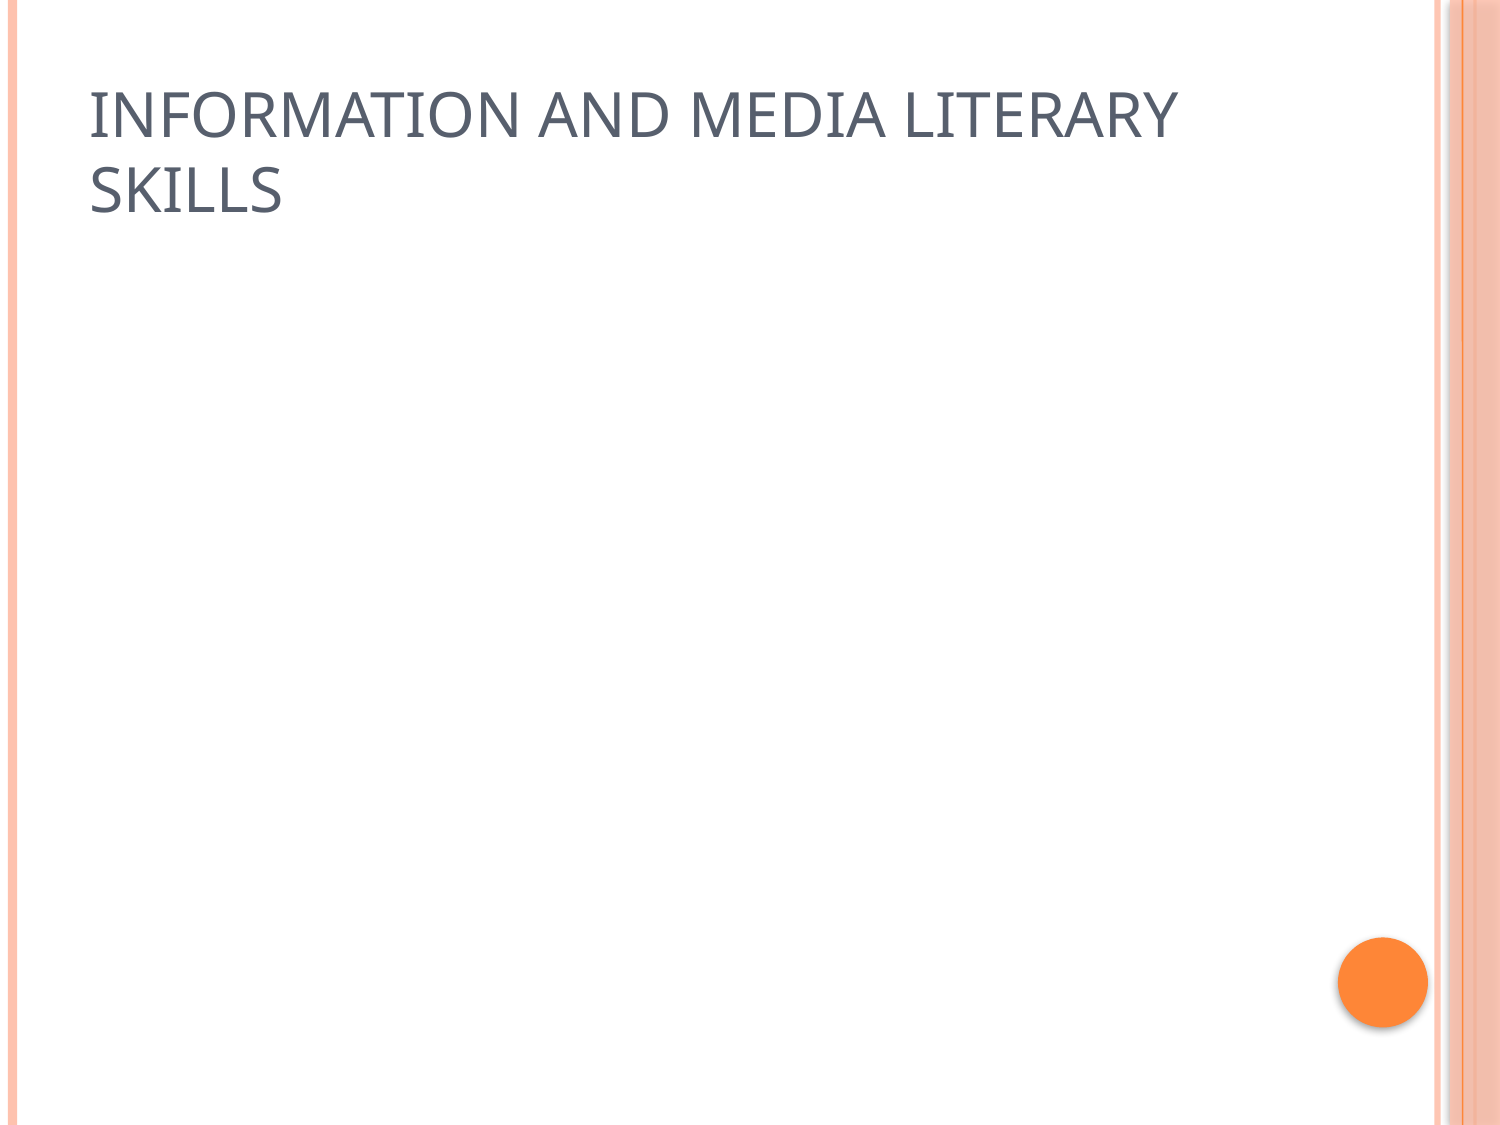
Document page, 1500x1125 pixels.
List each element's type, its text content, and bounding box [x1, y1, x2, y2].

title Information and Media Literary Skills [75, 45, 1300, 233]
